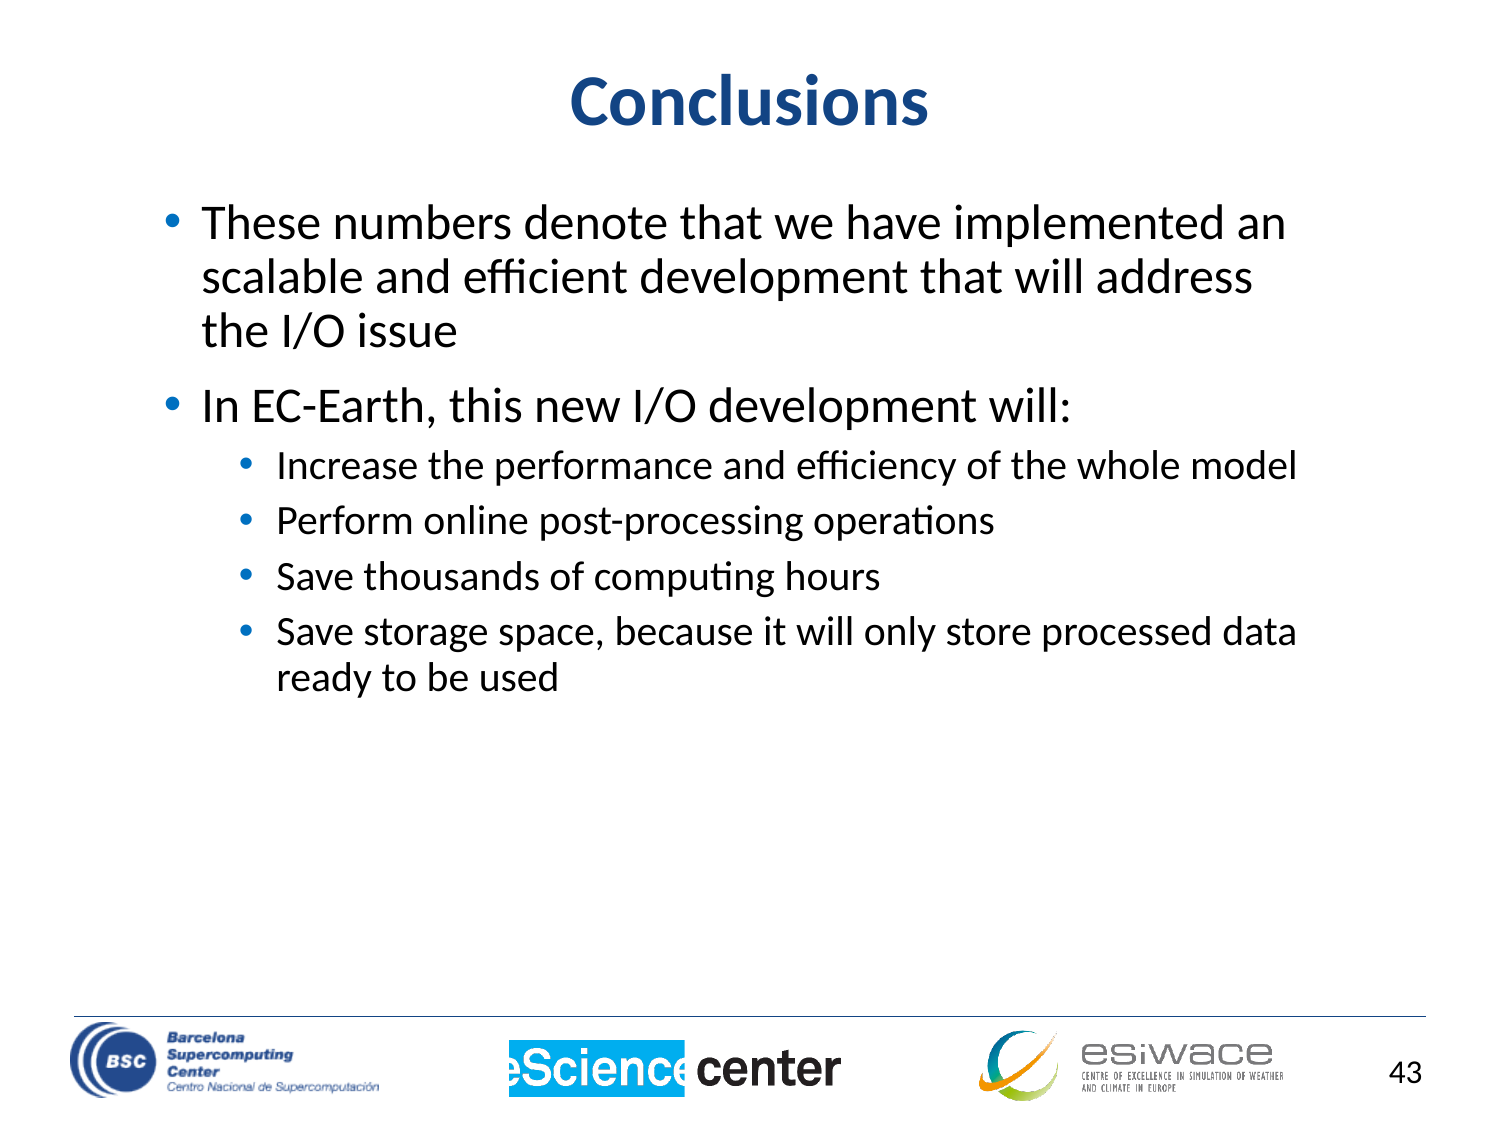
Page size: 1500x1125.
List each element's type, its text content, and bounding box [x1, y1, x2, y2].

title Conclusions [192, 45, 1308, 159]
list These numbers denote that we have implemented an scalable and efficient development that will address the I/O issue In EC-Earth, this new I/O development will: Increase the performance and efficiency of the whole model Perform online post-processing operations Save thousands of computing hours Save storage space, because it will only store processed data ready to be used [140, 166, 1360, 1006]
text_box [73, 1016, 1438, 1103]
